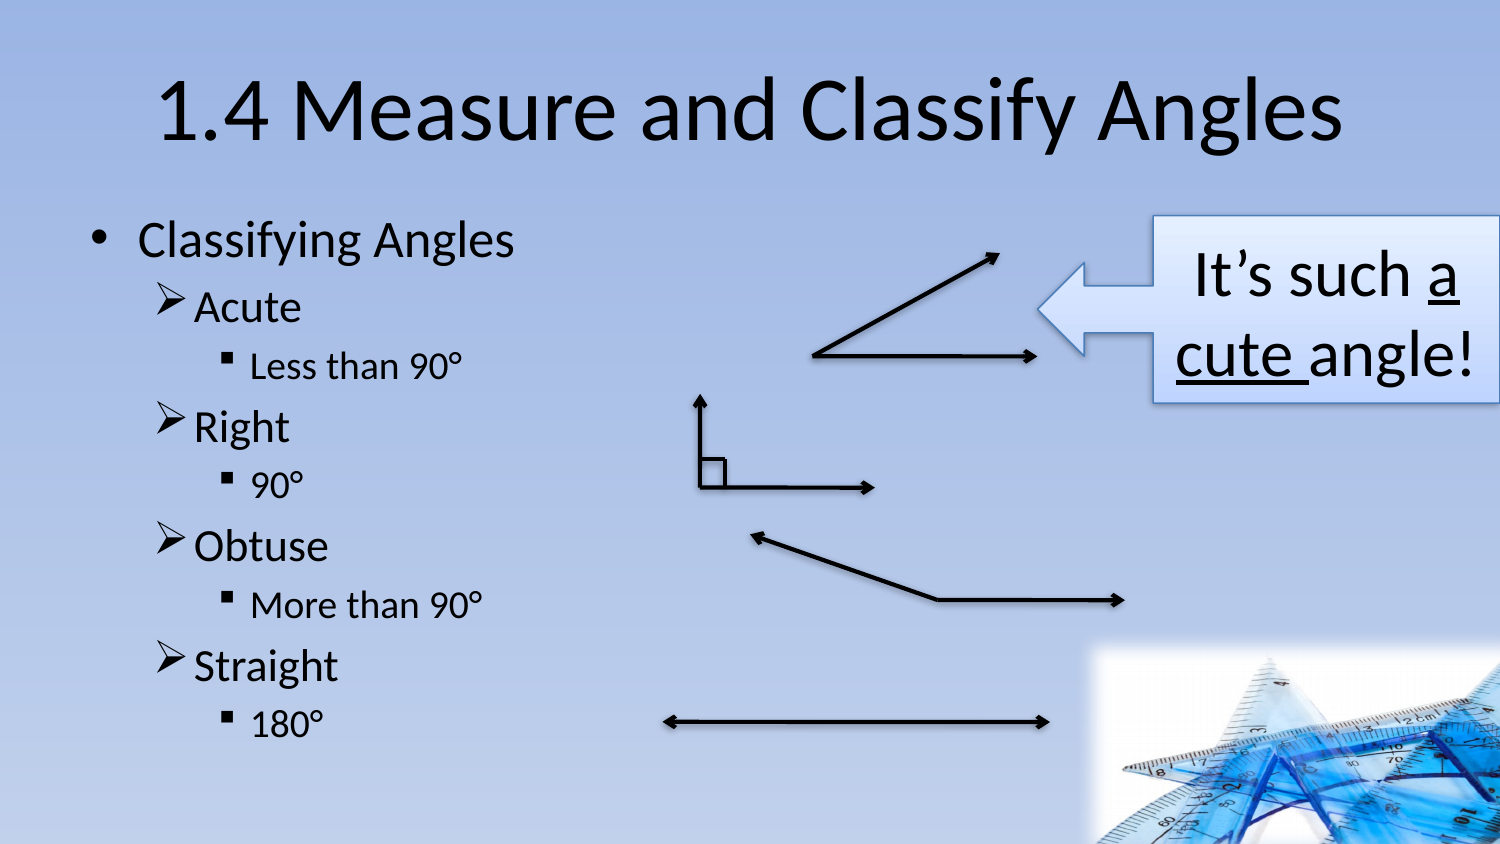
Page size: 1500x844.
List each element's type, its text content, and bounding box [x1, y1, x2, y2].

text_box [812, 252, 1038, 357]
picture [1103, 656, 1500, 838]
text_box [699, 393, 876, 488]
title 1.4 Measure and Classify Angles [75, 33, 1425, 175]
text_box It’s such a cute angle! [1041, 214, 1500, 404]
list Classifying Angles Acute Less than 90° Right 90° Obtuse More than 90° Straight 180° [75, 196, 1425, 754]
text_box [749, 534, 1126, 601]
